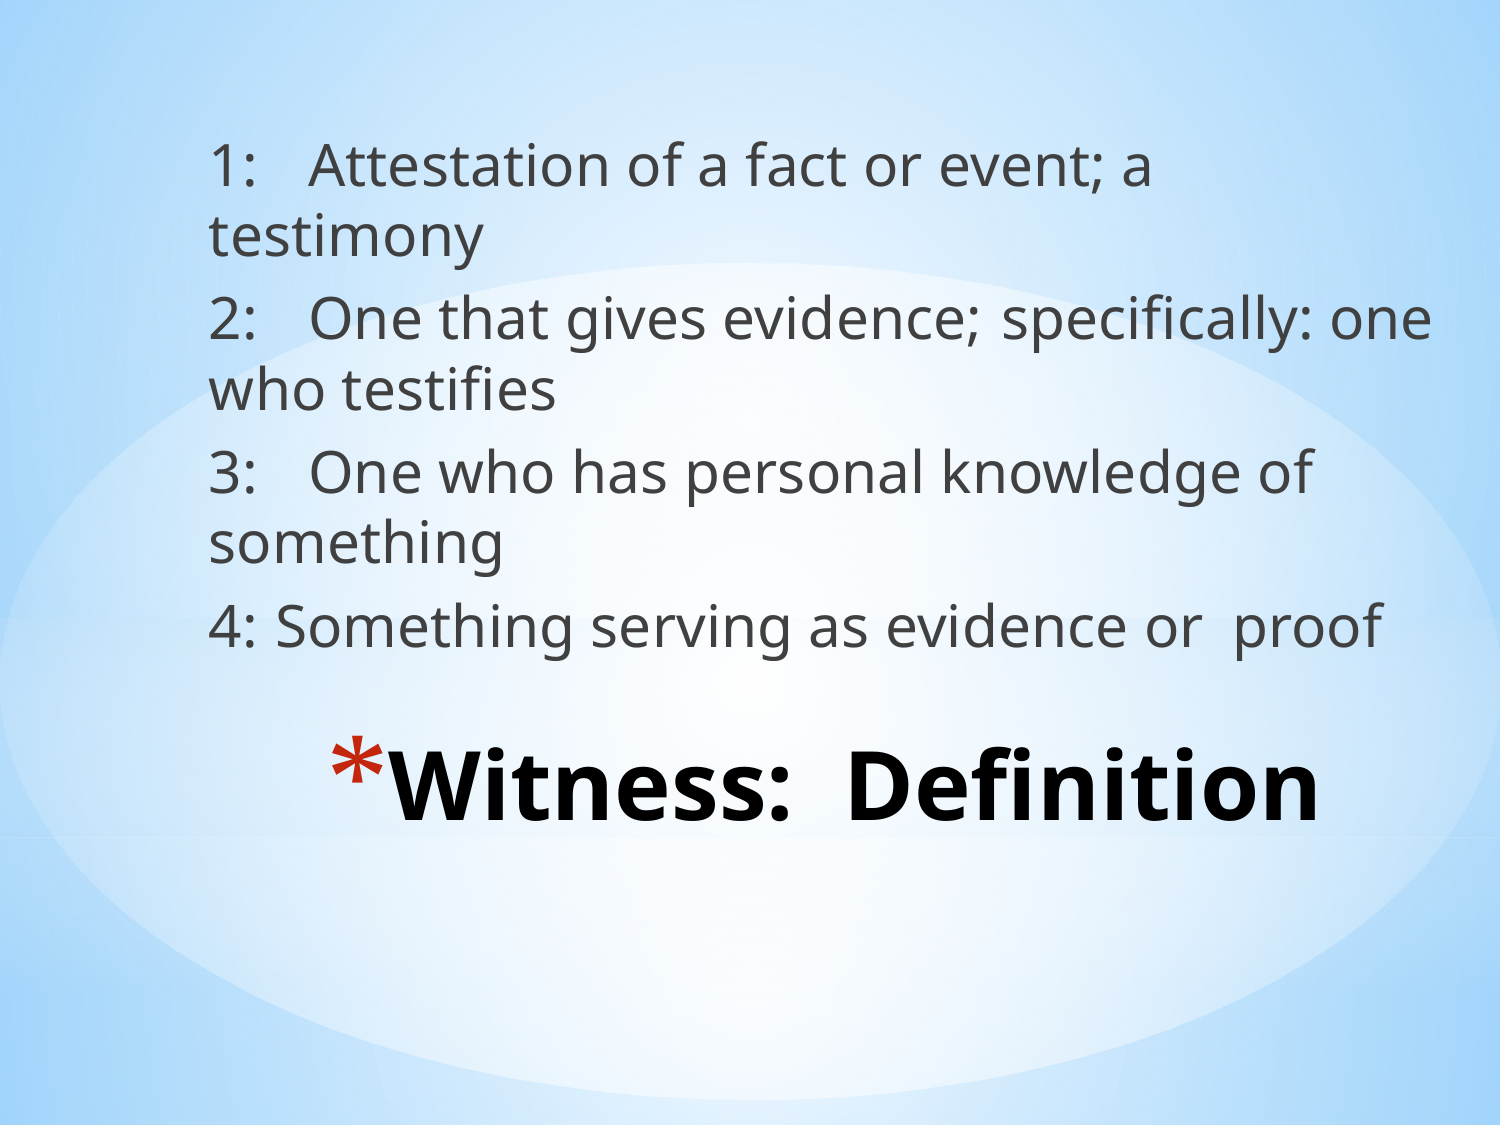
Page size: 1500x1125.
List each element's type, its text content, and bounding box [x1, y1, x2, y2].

title Witness: Definition [294, 717, 1363, 905]
list 1: Attestation of a fact or event; a testimony 2: One that gives evidence; specifically: one who testifies 3: One who has personal knowledge of something 4: Something serving as evidence or proof [187, 120, 1463, 690]
